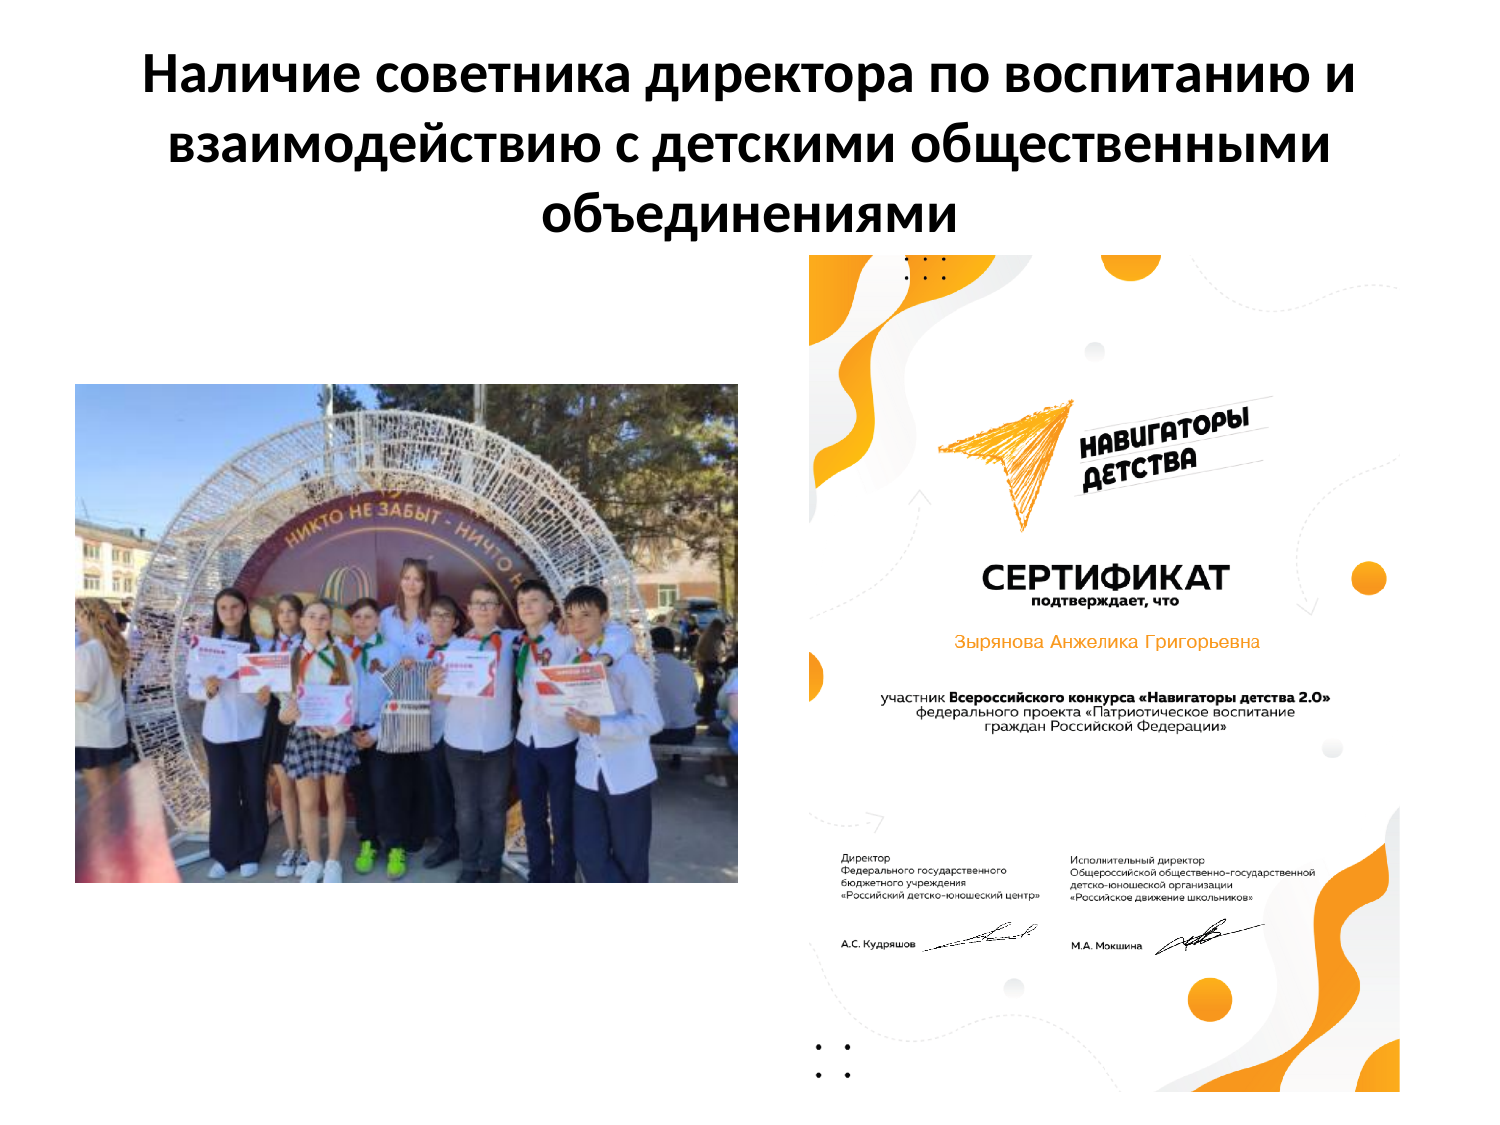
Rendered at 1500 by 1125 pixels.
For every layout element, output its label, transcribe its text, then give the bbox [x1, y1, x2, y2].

title Наличие советника директора по воспитанию и взаимодействию с детскими общественными объединениями [75, 45, 1425, 233]
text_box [808, 255, 1400, 1092]
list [74, 384, 738, 883]
